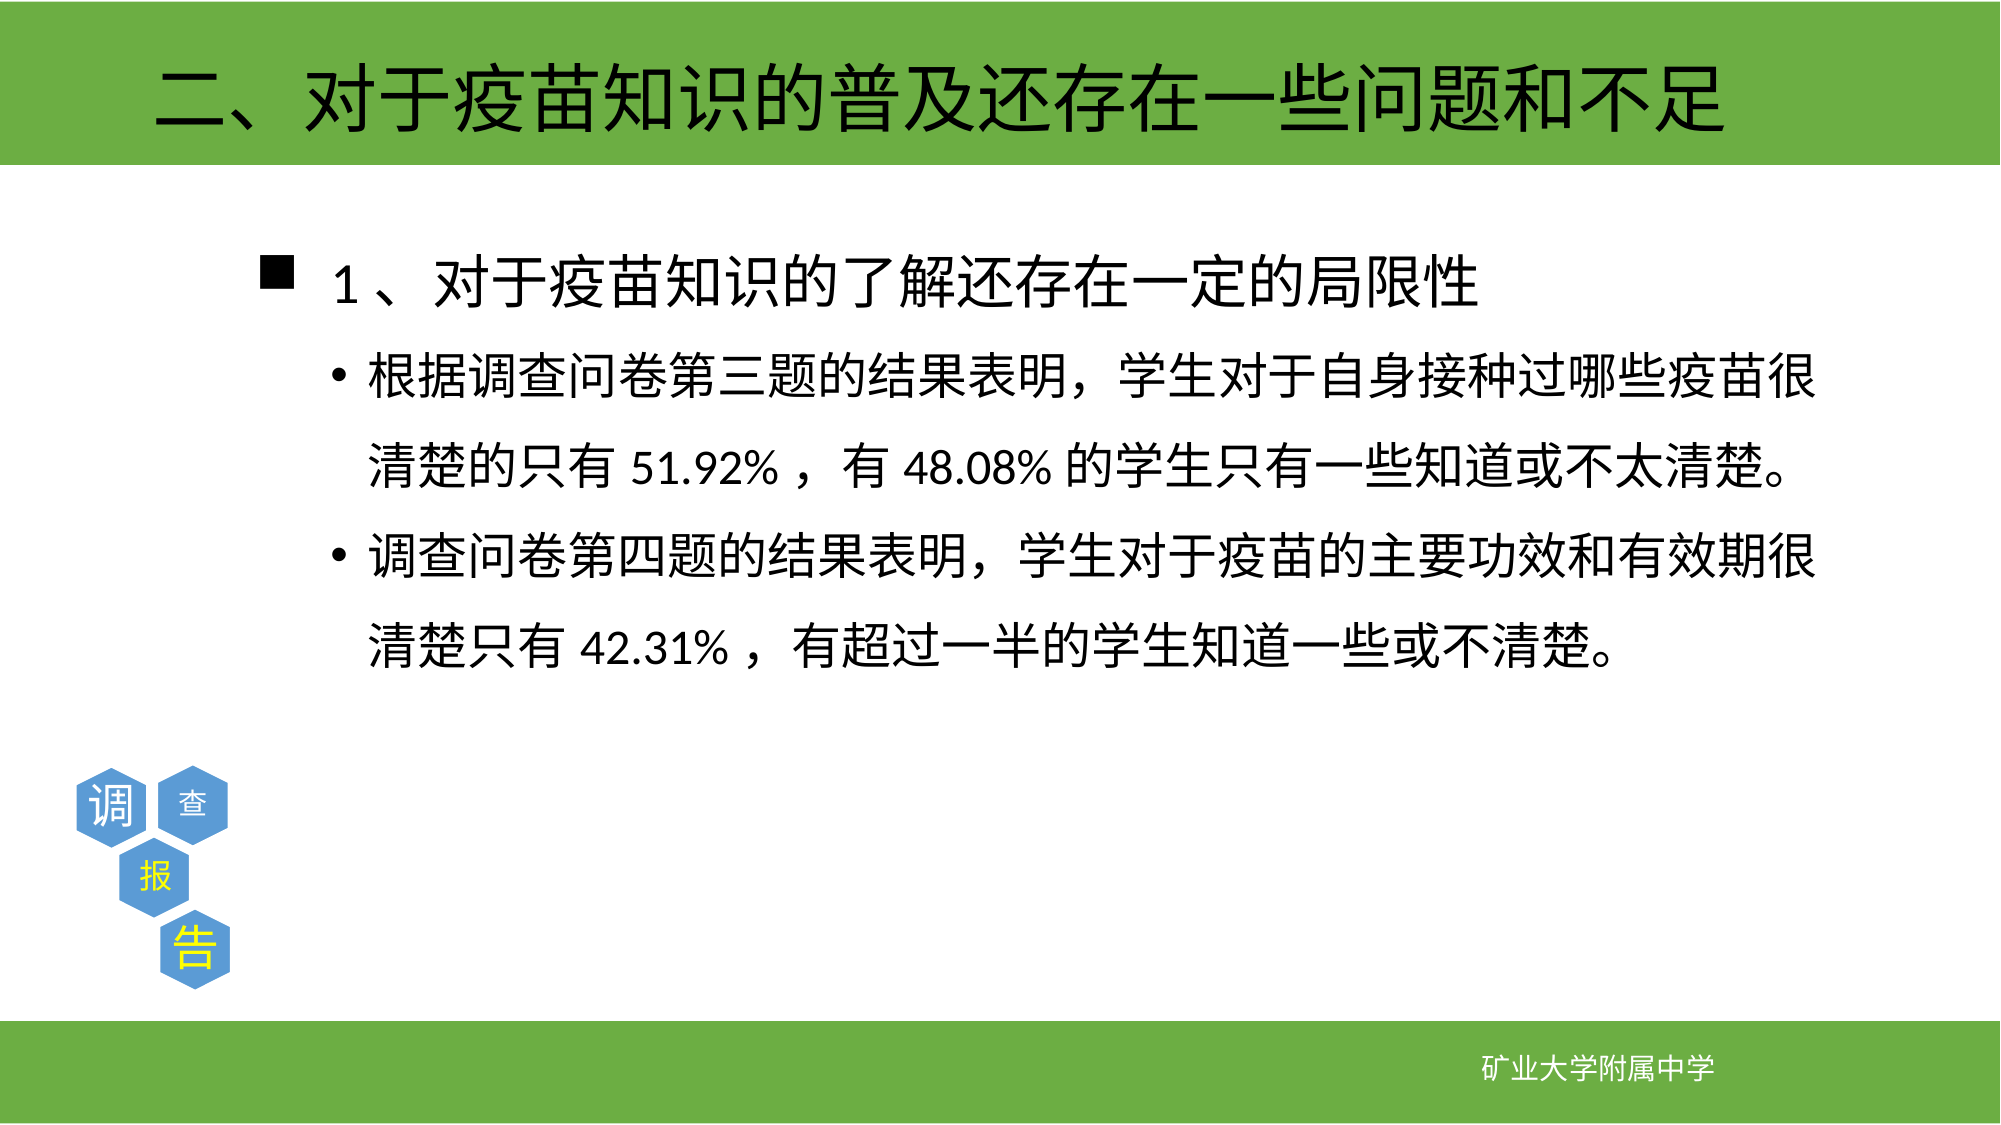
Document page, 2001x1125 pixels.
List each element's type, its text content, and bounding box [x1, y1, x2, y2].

title 二、对于疫苗知识的普及还存在一些问题和不足 [137, 50, 1863, 154]
list 1、对于疫苗知识的了解还存在一定的局限性 根据调查问卷第三题的结果表明，学生对于自身接种过哪些疫苗很清楚的只有51.92%，有48.08%的学生只有一些知道或不太清楚。 调查问卷第四题的结果表明，学生对于疫苗的主要功效和有效期很清楚只有42.31%，有超过一半的学生知道一些或不清楚。 [240, 202, 1863, 1014]
